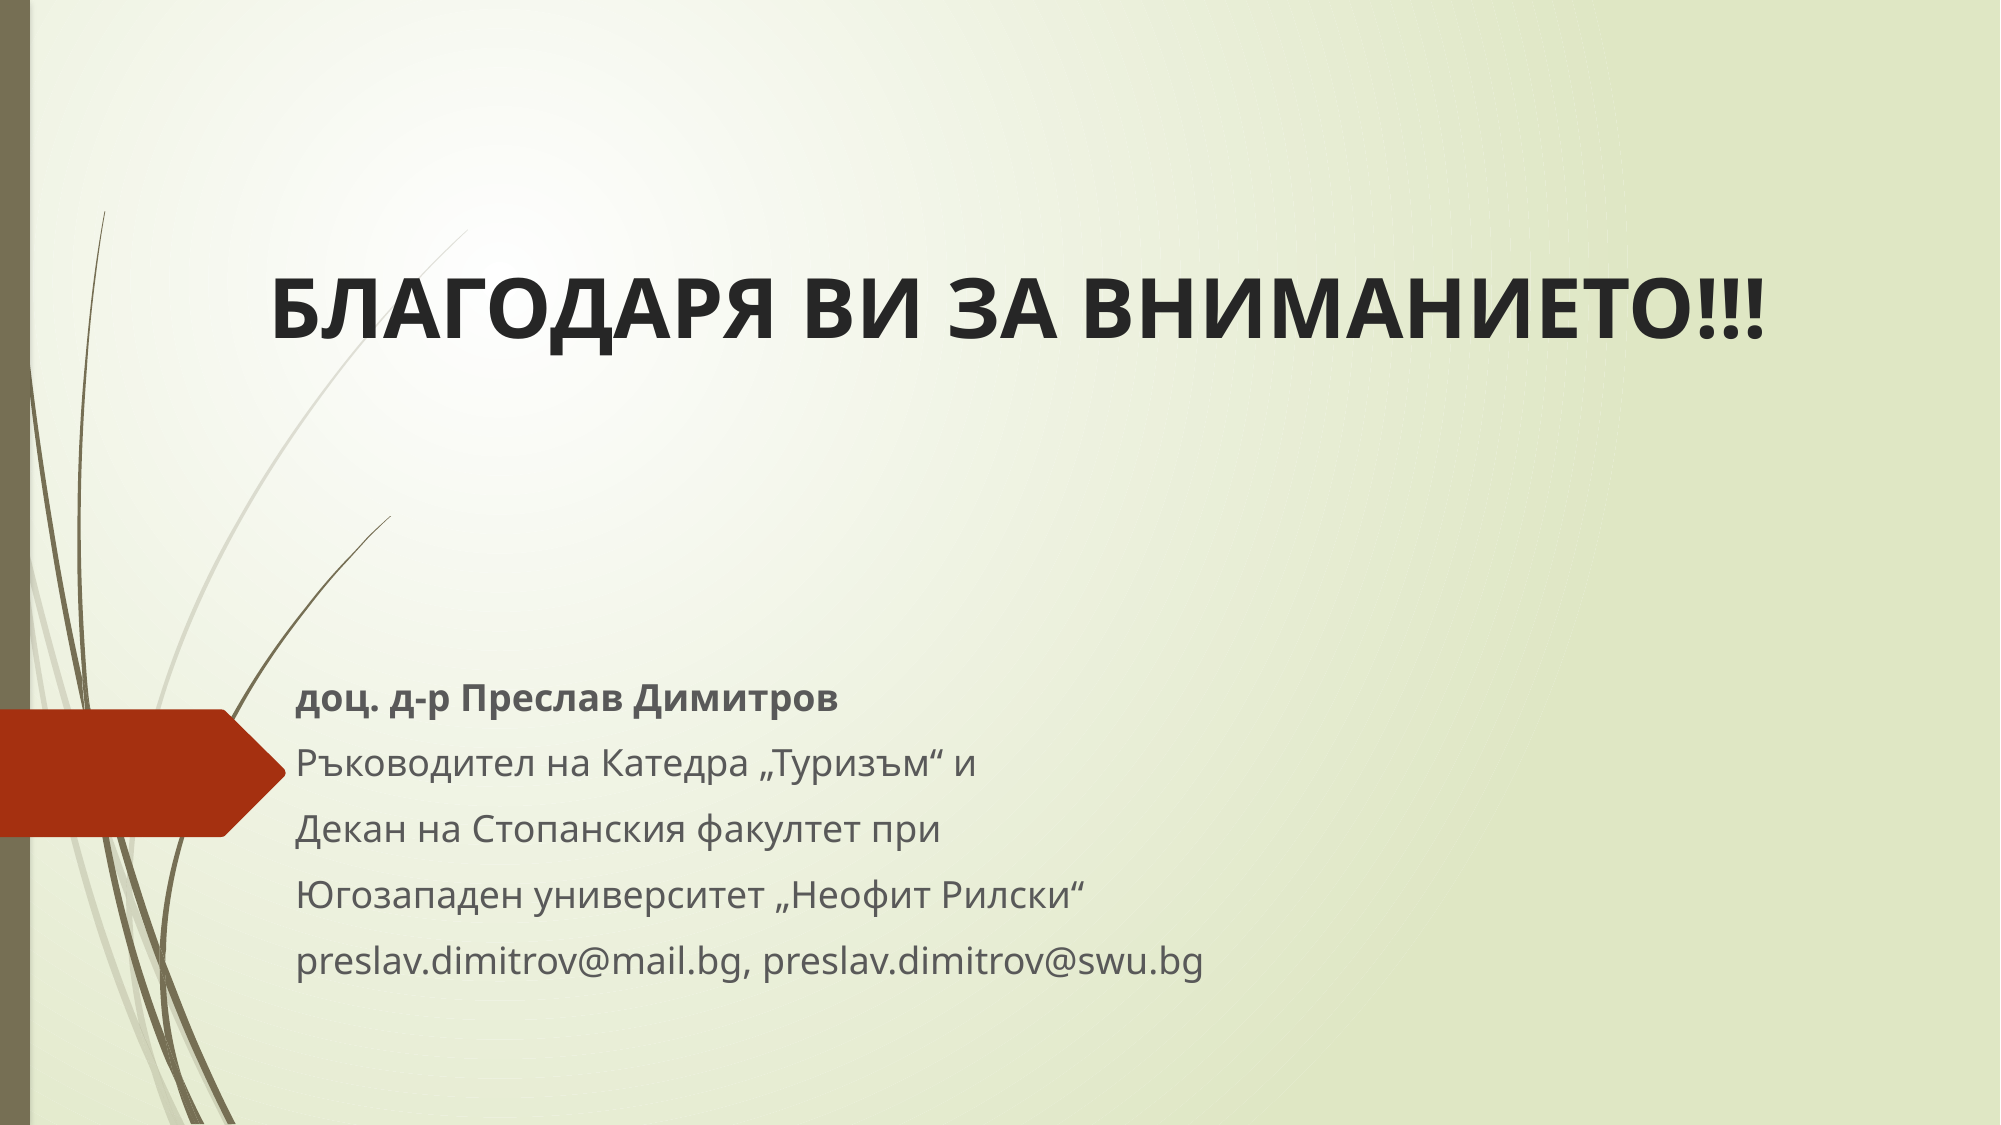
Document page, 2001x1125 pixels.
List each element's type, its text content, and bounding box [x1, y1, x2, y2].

title БЛАГОДАРЯ ВИ ЗА ВНИМАНИЕТО!!! [126, 230, 1910, 363]
subtitle доц. д-р Преслав Димитров Ръководител на Катедра „Туризъм“ и Декан на Стопанския факултет при Югозападен университет „Неофит Рилски“ preslav.dimitrov@mail.bg, preslav.dimitrov@swu.bg [280, 666, 1942, 1071]
